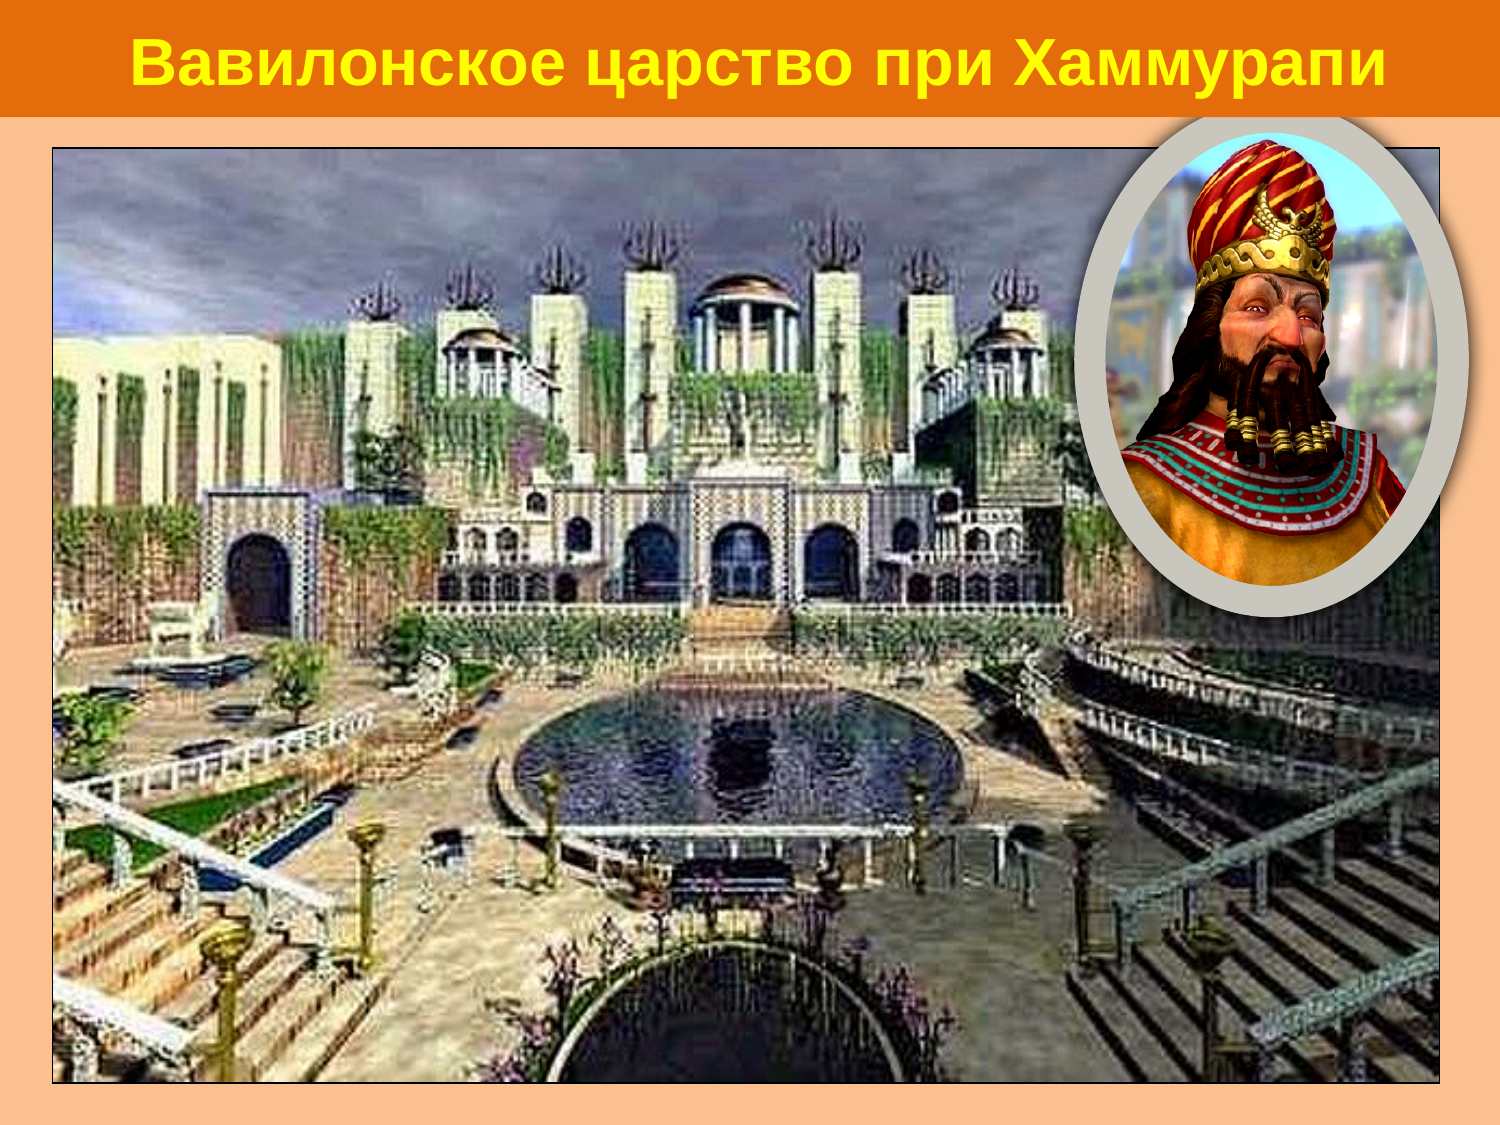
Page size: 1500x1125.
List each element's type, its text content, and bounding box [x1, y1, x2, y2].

picture [52, 116, 1454, 1083]
text_box Вавилонское царство при Хаммурапи [0, 0, 1500, 118]
